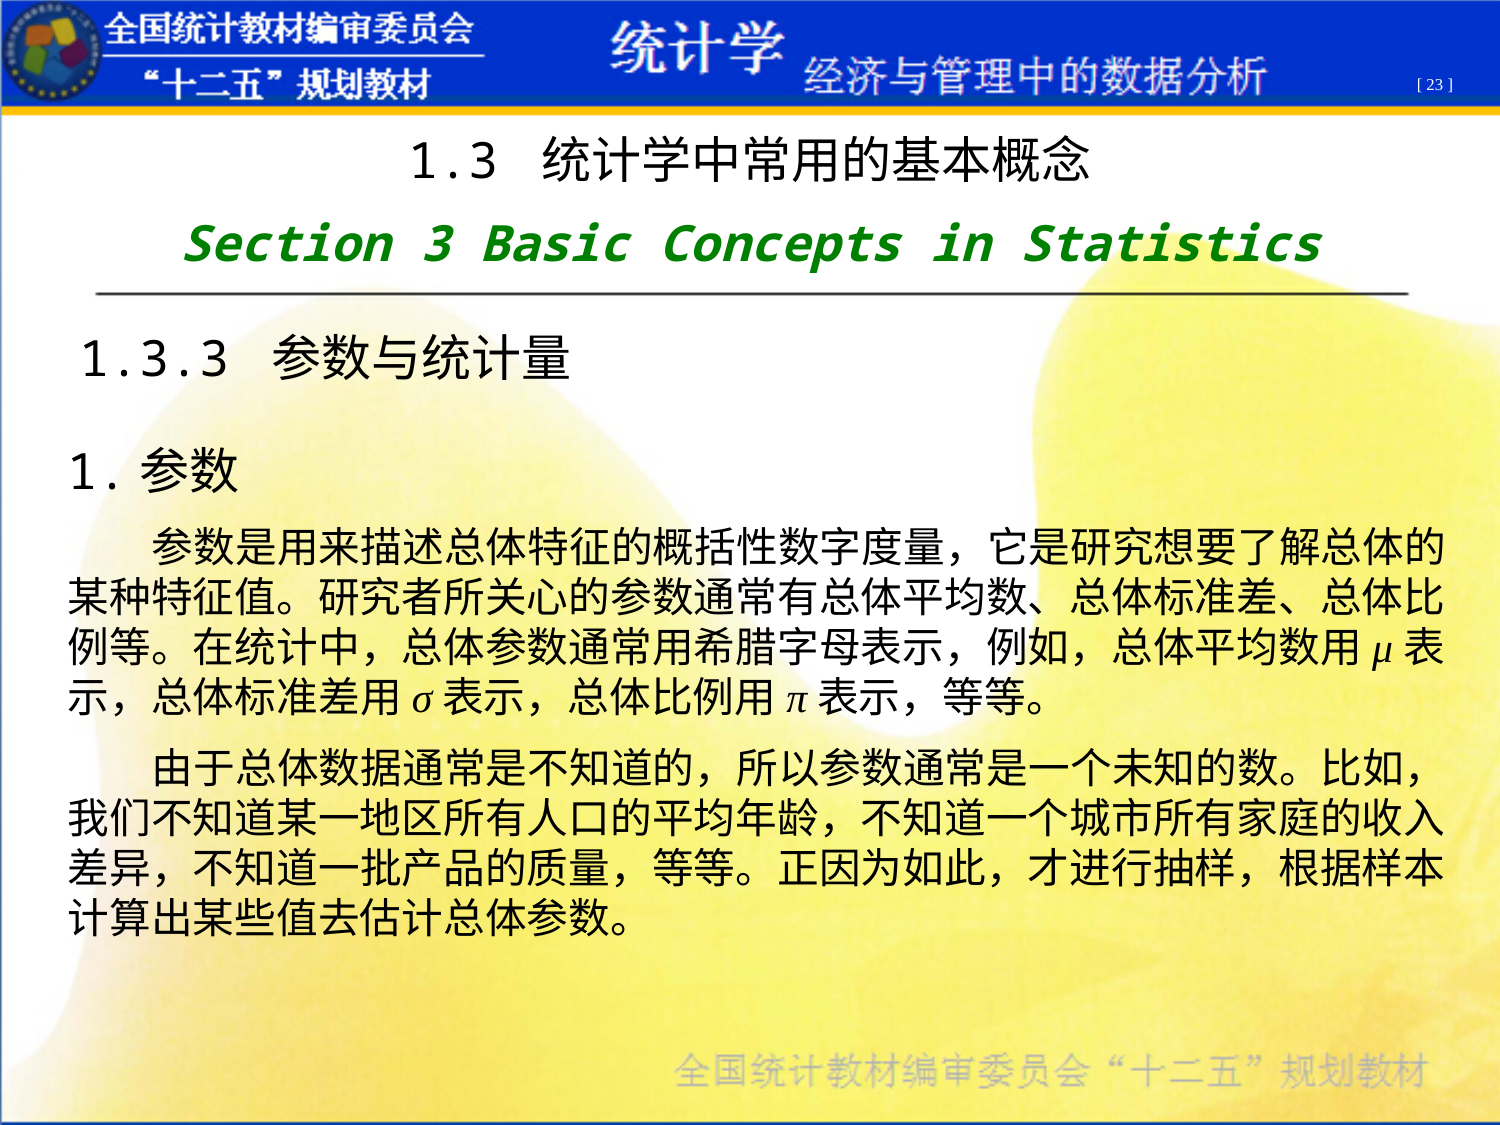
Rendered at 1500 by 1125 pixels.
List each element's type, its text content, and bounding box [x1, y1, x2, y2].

text_box 1.3.3 参数与统计量 [64, 319, 1447, 394]
text_box 1.3 统计学中常用的基本概念 [64, 121, 1436, 196]
picture [0, 0, 1500, 1125]
text_box [ 23 ] [1364, 66, 1468, 142]
text_box 1.参数 参数是用来描述总体特征的概括性数字度量，它是研究想要了解总体的某种特征值。研究者所关心的参数通常有总体平均数、总体标准差、总体比例等。在统计中，总体参数通常用希腊字母表示，例如，总体平均数用μ表示，总体标准差用σ表示，总体比例用π表示，等等。 由于总体数据通常是不知道的，所以参数通常是一个未知的数。比如，我们不知道某一地区所有人口的平均年龄，不知道一个城市所有家庭的收入差异，不知道一批产品的质量，等等。正因为如此，才进行抽样，根据样本计算出某些值去估计总体参数。 [53, 432, 1471, 950]
text_box Section 3 Basic Concepts in Statistics [64, 203, 1436, 279]
